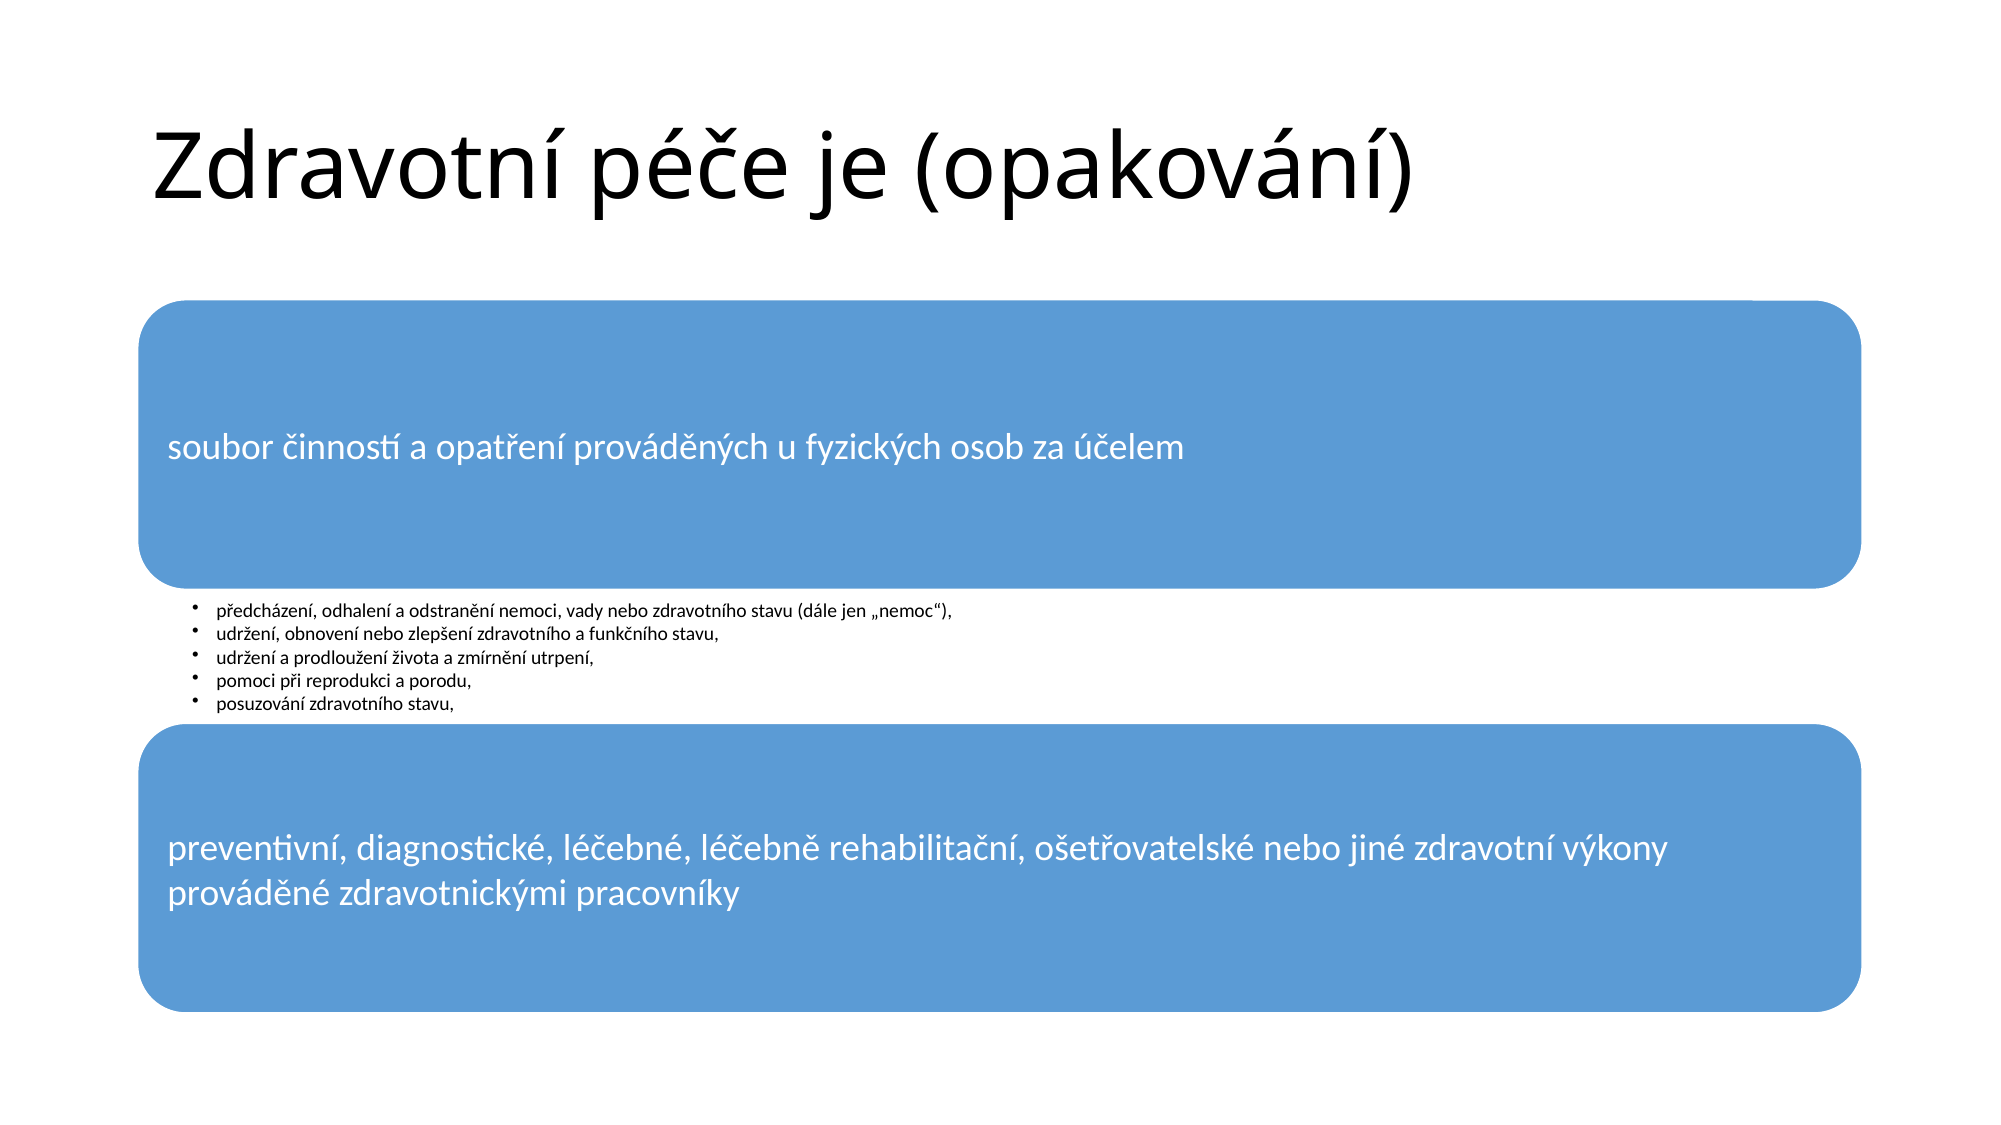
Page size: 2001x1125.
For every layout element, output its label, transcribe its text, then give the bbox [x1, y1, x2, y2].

title Zdravotní péče je (opakování) [137, 59, 1863, 278]
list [137, 299, 1863, 1014]
